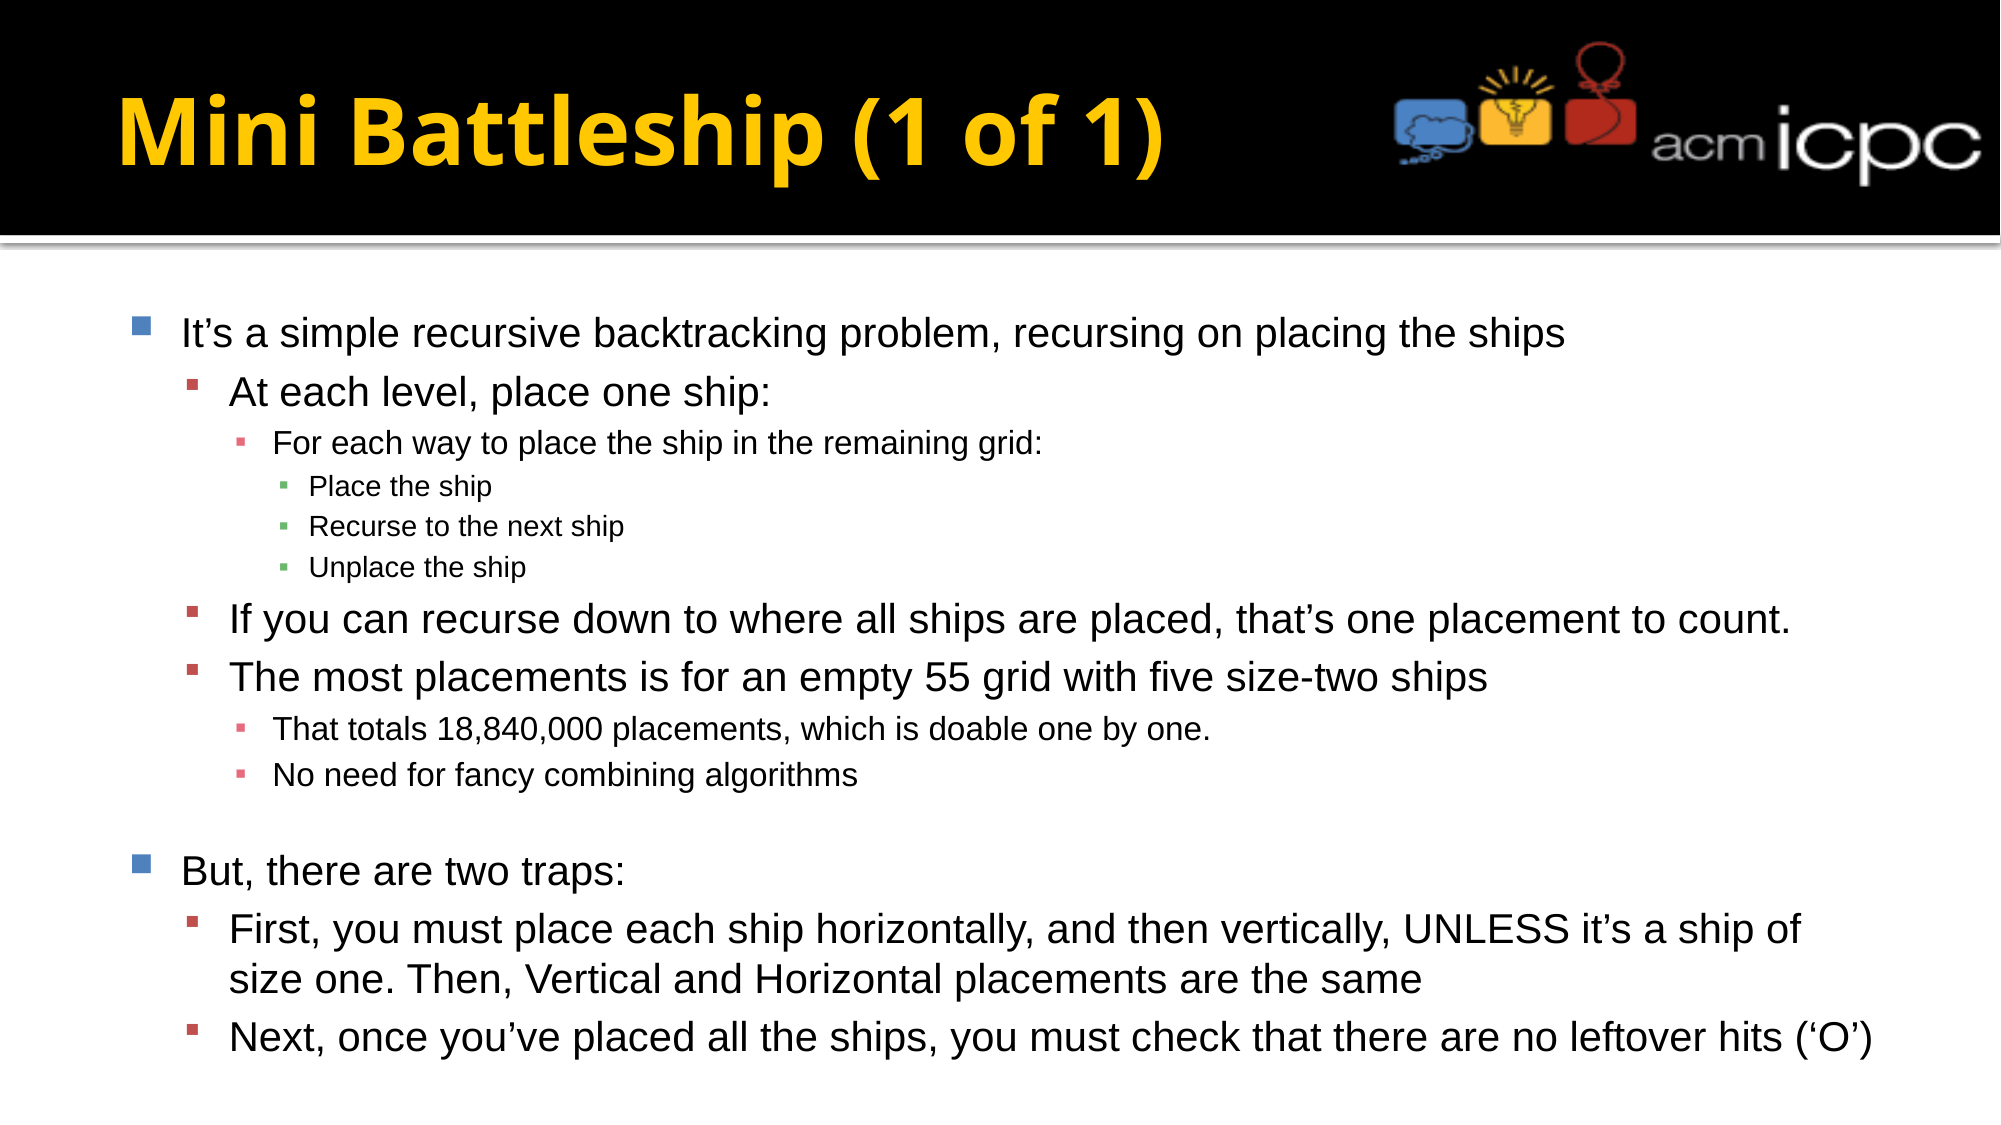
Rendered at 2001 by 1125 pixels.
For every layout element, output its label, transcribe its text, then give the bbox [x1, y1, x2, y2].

picture [1366, 24, 2000, 191]
title Mini Battleship (1 of 1) [99, 25, 1350, 231]
